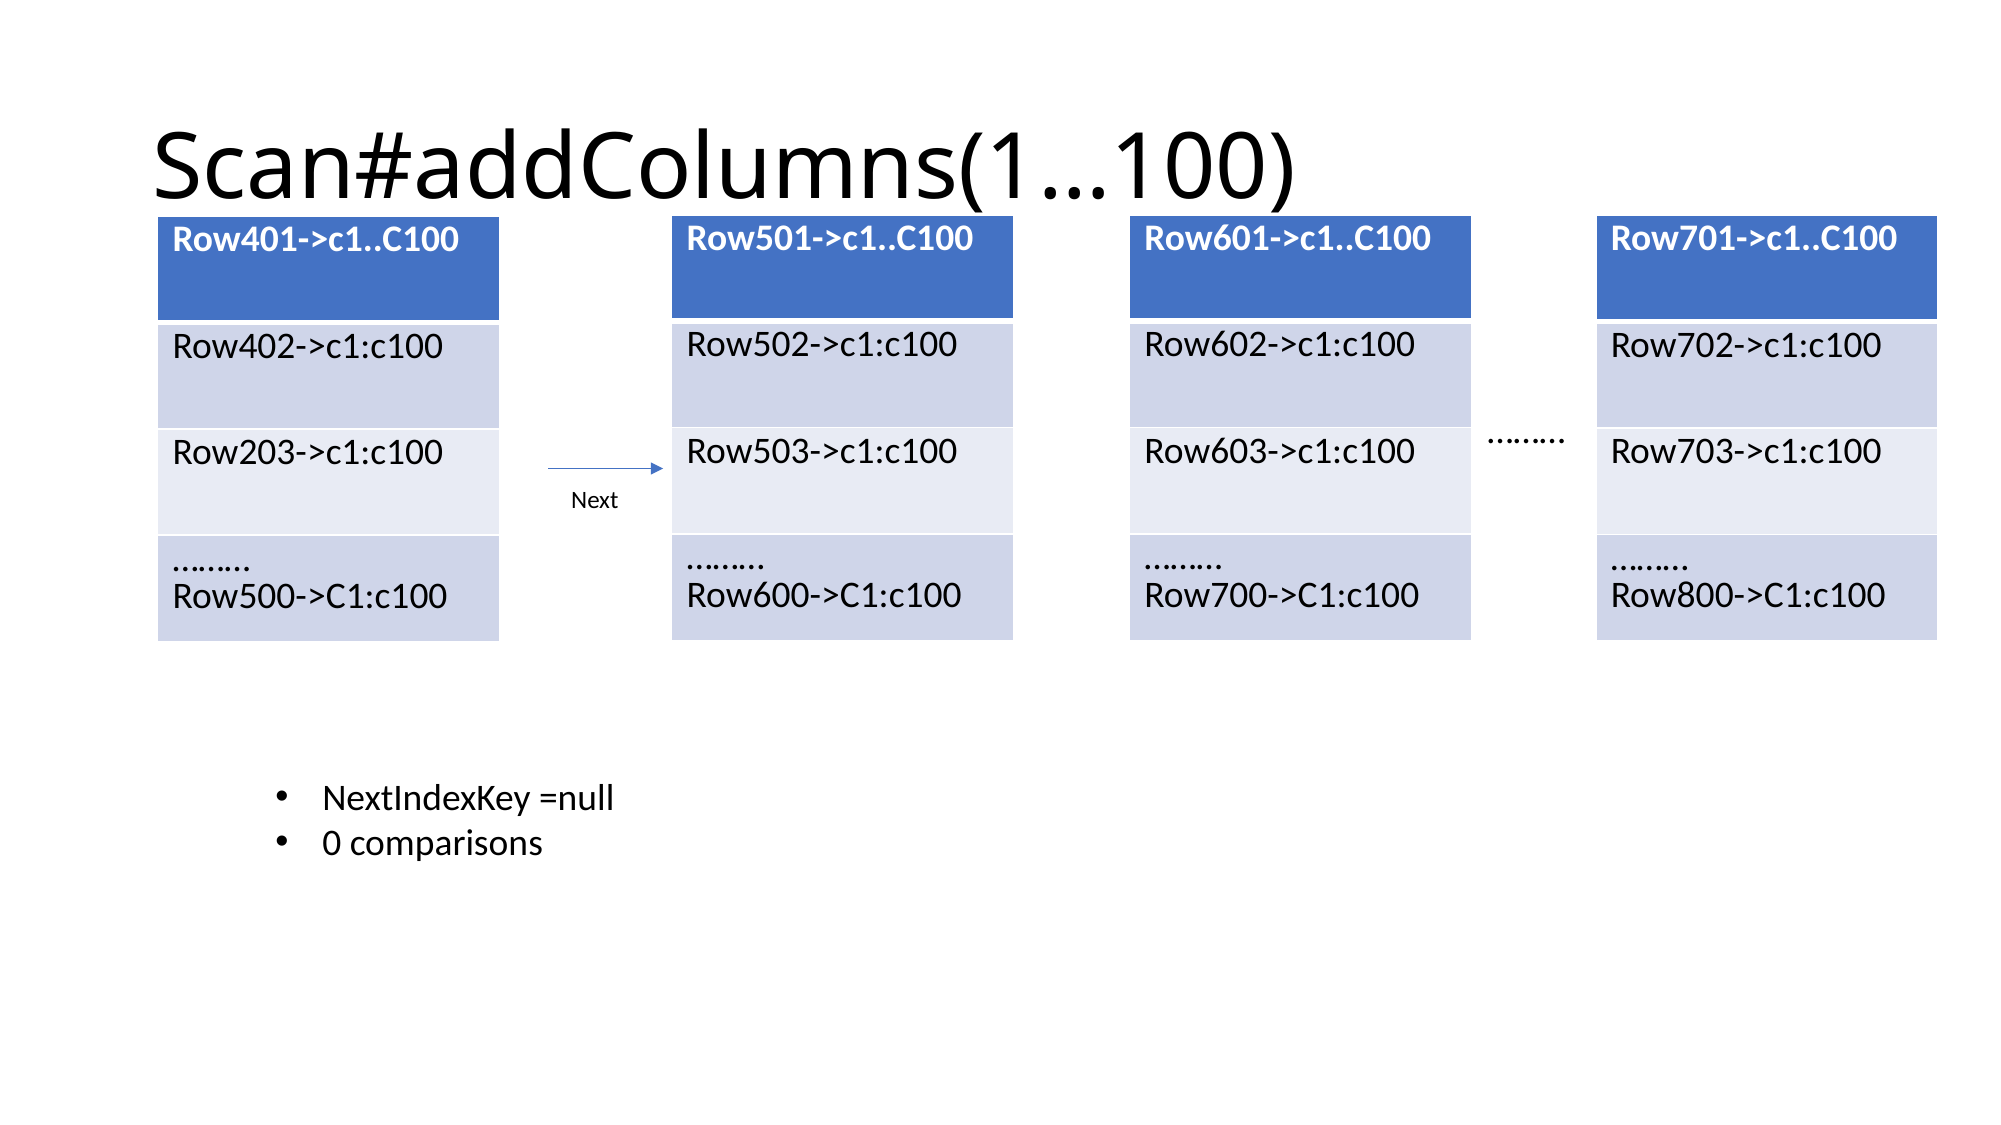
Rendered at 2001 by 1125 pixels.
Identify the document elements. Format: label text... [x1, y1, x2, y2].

text_box NextIndexKey =null 0 comparisons [260, 765, 945, 961]
text_box ……… [1472, 398, 1719, 459]
table_cell Row402->c1:c100 [158, 325, 499, 428]
table_cell Row203->c1:c100 [158, 430, 499, 534]
table_cell Row603->c1:c100 [1130, 428, 1471, 533]
table_header Row501->c1..C100 [672, 216, 1013, 318]
title Scan#addColumns(1…100) [137, 59, 1863, 278]
table_cell ……… Row600->C1:c100 [672, 535, 1013, 640]
table_cell Row502->c1:c100 [672, 324, 1013, 427]
table_cell Row602->c1:c100 [1130, 324, 1471, 427]
table_cell ……… Row500->C1:c100 [158, 536, 499, 641]
table_cell Row703->c1:c100 [1597, 429, 1937, 534]
table_cell Row702->c1:c100 [1597, 324, 1937, 427]
table_cell ……… Row700->C1:c100 [1130, 535, 1471, 640]
text_box Next [556, 476, 636, 521]
table_cell ……… Row800->C1:c100 [1597, 535, 1937, 640]
table_header Row401->c1..C100 [158, 217, 499, 320]
table_header Row601->c1..C100 [1130, 216, 1471, 318]
table_cell Row503->c1:c100 [672, 428, 1013, 533]
table_header Row701->c1..C100 [1597, 216, 1937, 319]
